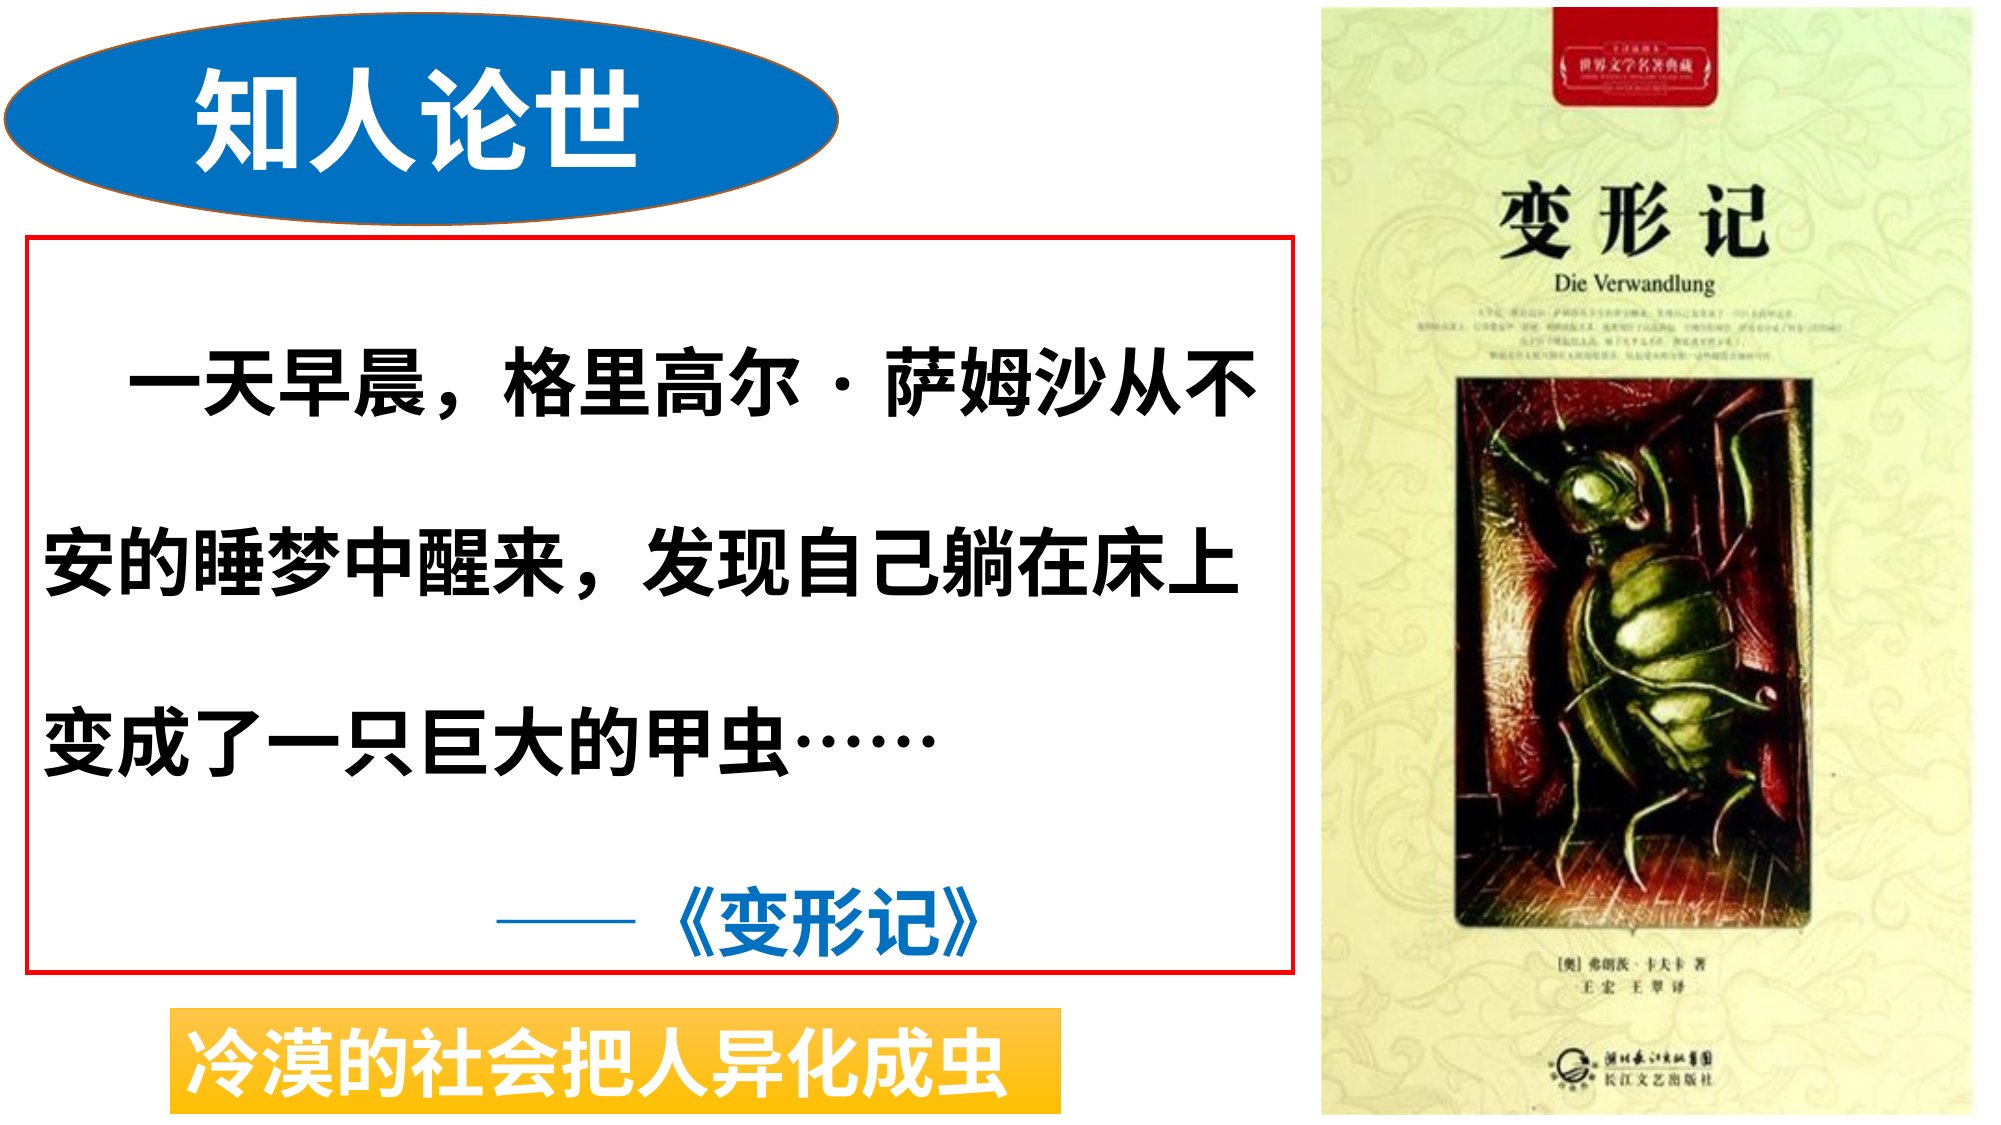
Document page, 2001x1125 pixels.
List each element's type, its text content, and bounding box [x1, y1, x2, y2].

text_box 知人论世 [3, 12, 840, 227]
picture [1321, 5, 1978, 1115]
text_box 一天早晨，格里高尔·萨姆沙从不安的睡梦中醒来，发现自己躺在床上变成了一只巨大的甲虫…… ——《变形记》 [27, 237, 1294, 973]
text_box 冷漠的社会把人异化成虫 [170, 1008, 1061, 1114]
